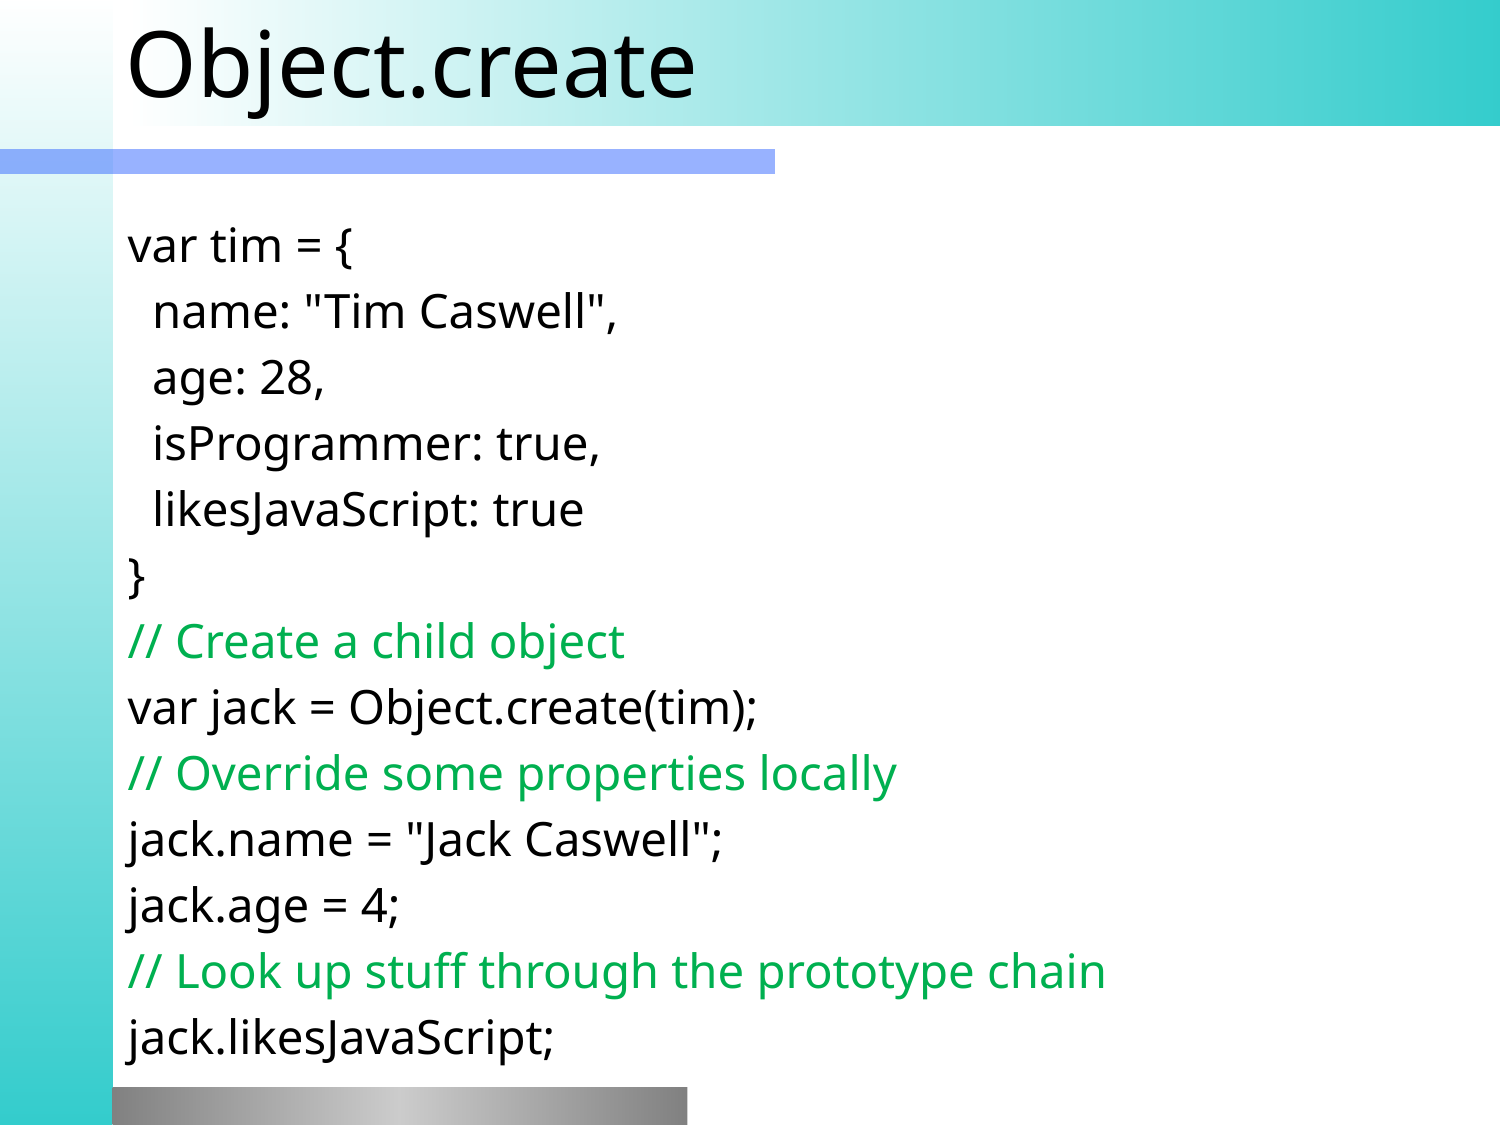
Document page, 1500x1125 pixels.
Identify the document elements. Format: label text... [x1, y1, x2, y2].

title Object.create [110, 0, 1424, 126]
list var tim = { name: "Tim Caswell", age: 28, isProgrammer: true, likesJavaScript: true } // Create a child object var jack = Object.create(tim); // Override some properties locally jack.name = "Jack Caswell"; jack.age = 4; // Look up stuff through the prototype chain jack.likesJavaScript; [112, 207, 1500, 1073]
